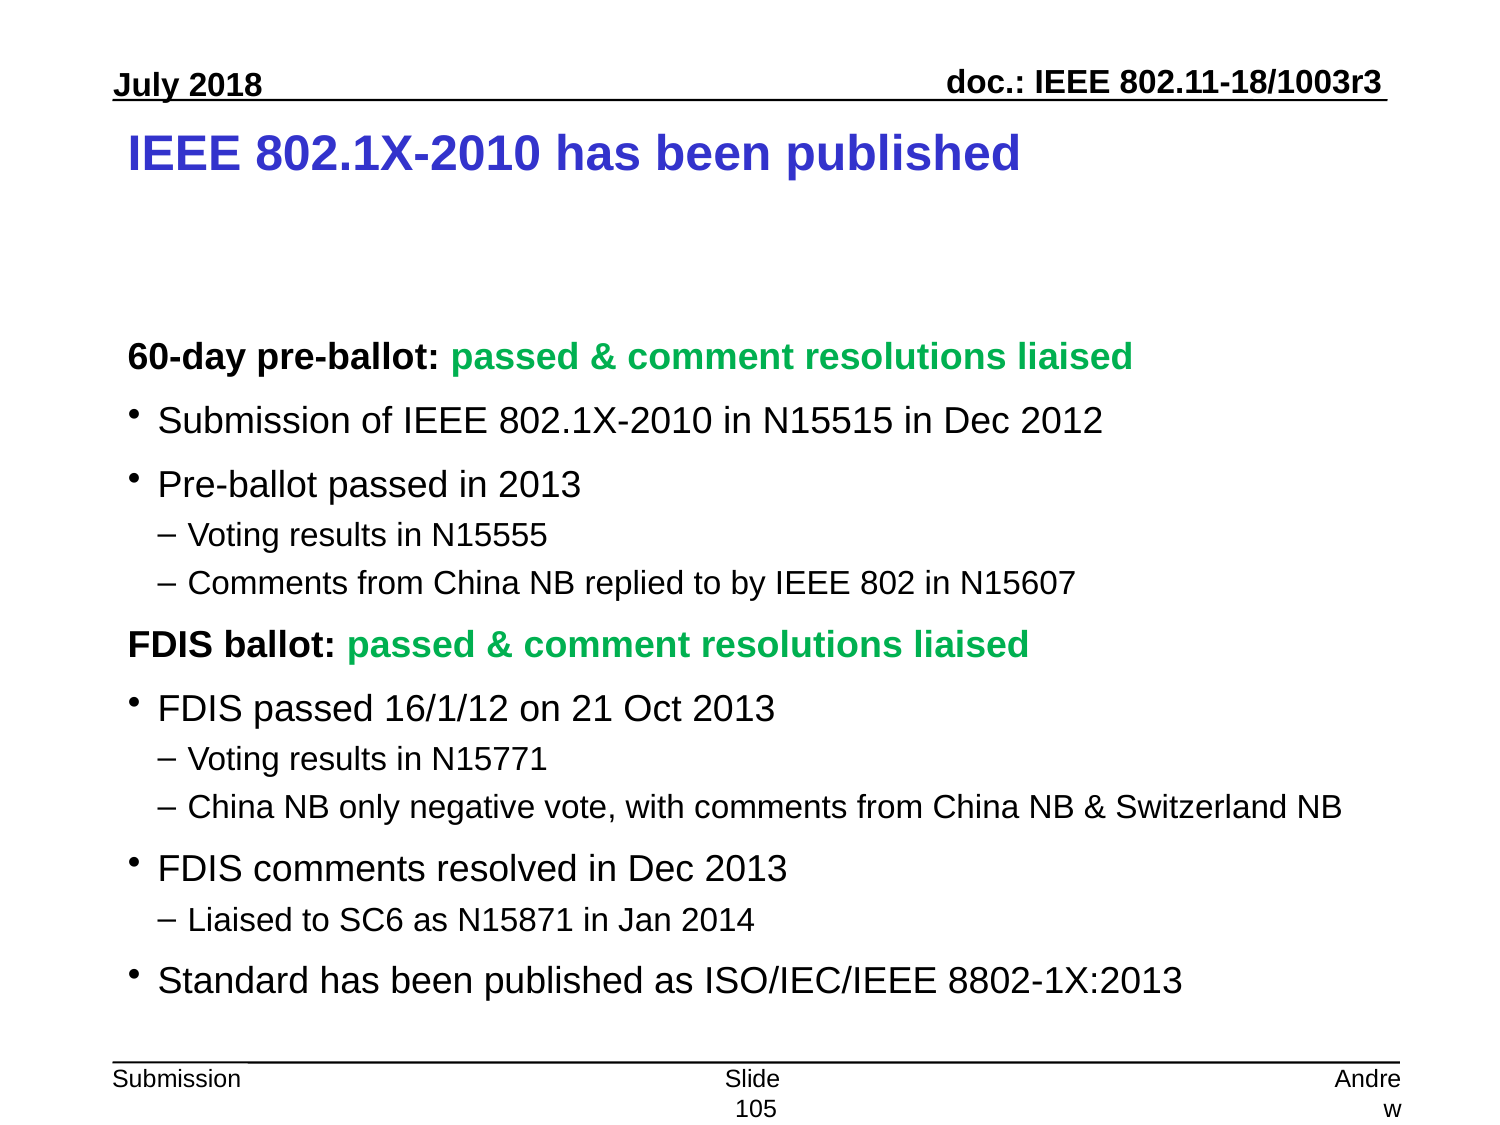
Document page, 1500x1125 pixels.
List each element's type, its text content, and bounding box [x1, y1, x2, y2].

slide_number Slide 105 [709, 1061, 803, 1093]
title IEEE 802.1X-2010 has been published [112, 112, 1388, 288]
list 60-day pre-ballot: passed & comment resolutions liaised Submission of IEEE 802.1X-2010 in N15515 in Dec 2012 Pre-ballot passed in 2013 Voting results in N15555 Comments from China NB replied to by IEEE 802 in N15607 FDIS ballot: passed & comment resolutions liaised FDIS passed 16/1/12 on 21 Oct 2013 Voting results in N15771 China NB only negative vote, with comments from China NB & Switzerland NB FDIS comments resolved in Dec 2013 Liaised to SC6 as N15871 in Jan 2014 Standard has been published as ISO/IEC/IEEE 8802-1X:2013 [112, 324, 1388, 1000]
footer Andrew Myles, Cisco [1320, 1061, 1402, 1093]
